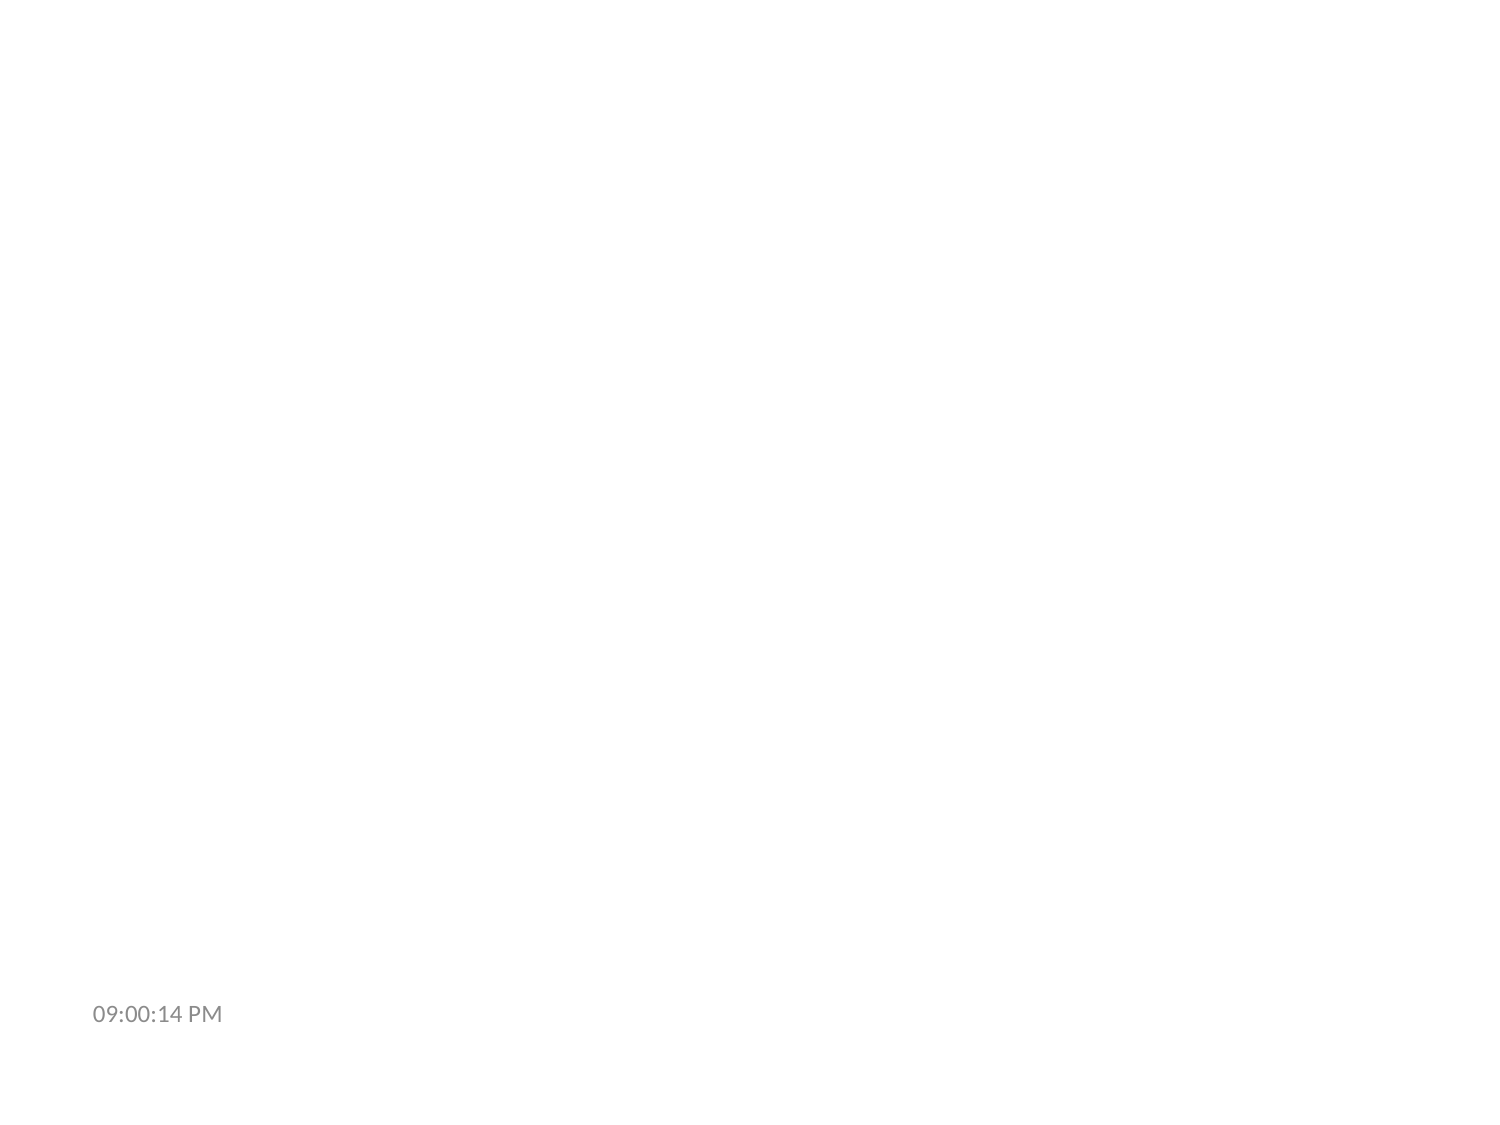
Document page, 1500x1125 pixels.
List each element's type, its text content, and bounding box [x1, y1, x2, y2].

text_box 3:35:09 PM [77, 982, 428, 1043]
